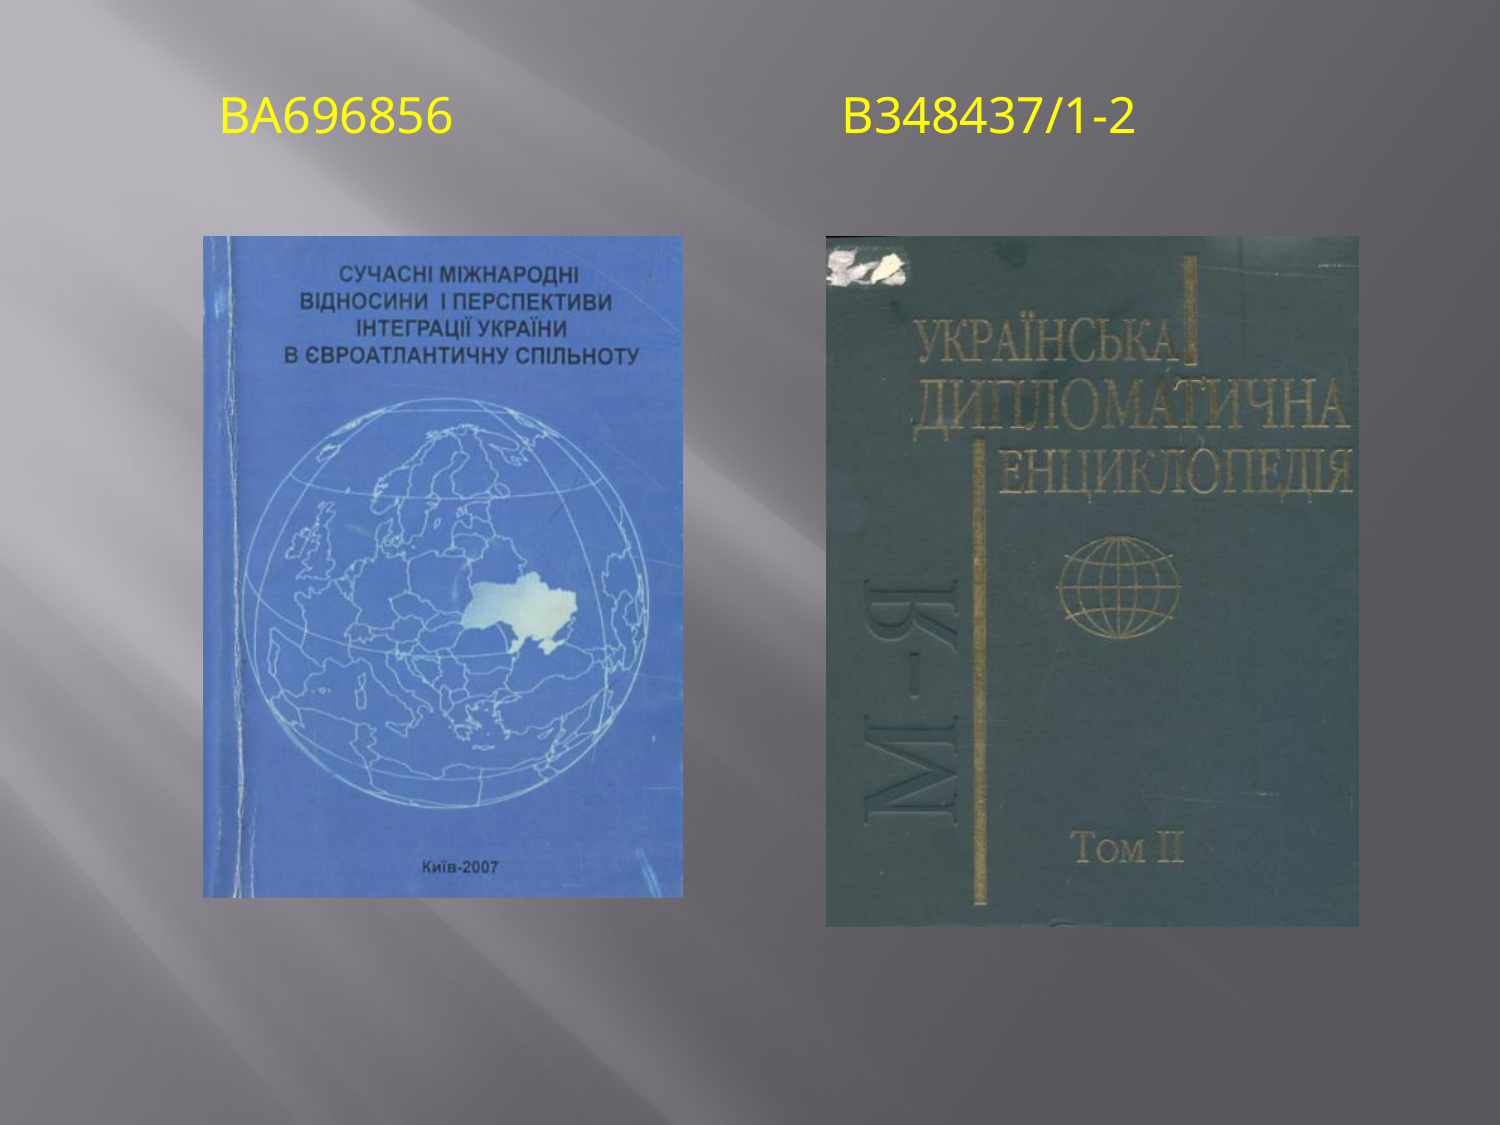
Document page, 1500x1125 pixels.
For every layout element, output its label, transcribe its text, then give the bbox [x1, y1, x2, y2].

picture [0, 0, 1500, 1125]
list В348437/1-2 [826, 42, 1425, 185]
list ВА696856 [203, 42, 738, 185]
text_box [176, 235, 709, 986]
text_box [826, 235, 1359, 986]
